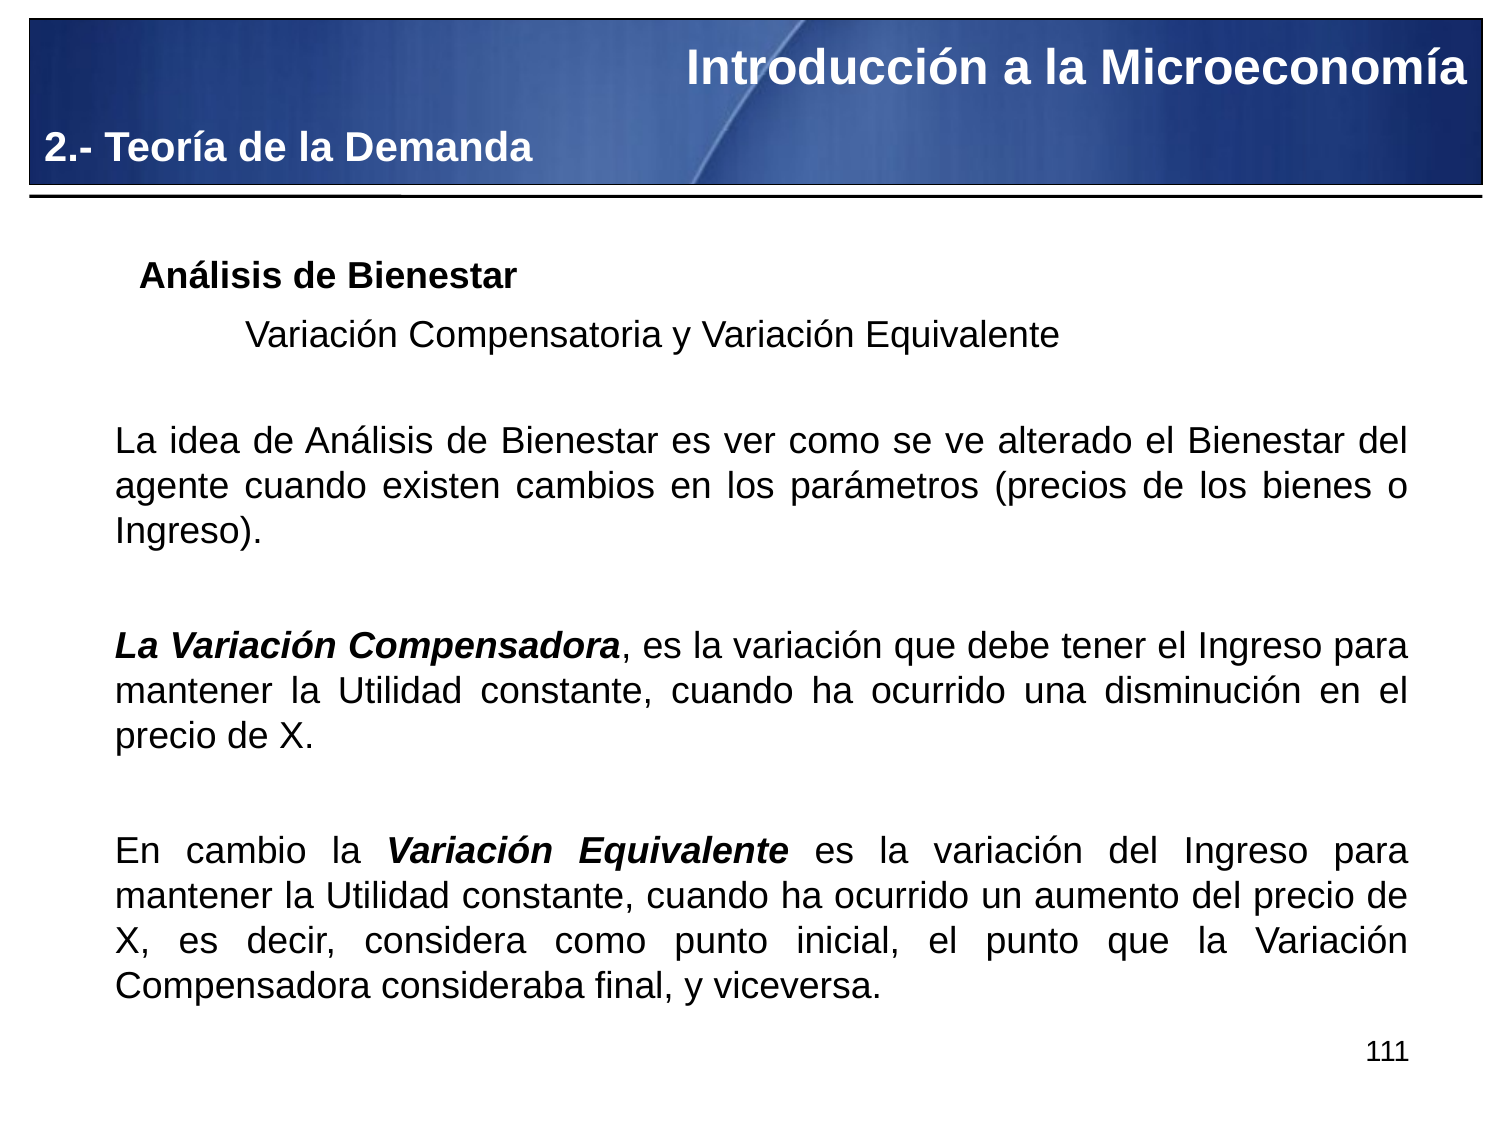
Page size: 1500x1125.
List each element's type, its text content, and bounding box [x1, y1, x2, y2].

text_box Variación Compensatoria y Variación Equivalente [230, 302, 1223, 363]
text_box [29, 19, 1483, 185]
text_box La idea de Análisis de Bienestar es ver como se ve alterado el Bienestar del agente cuando existen cambios en los parámetros (precios de los bienes o Ingreso). La Variación Compensadora, es la variación que debe tener el Ingreso para mantener la Utilidad constante, cuando ha ocurrido una disminución en el precio de X. En cambio la Variación Equivalente es la variación del Ingreso para mantener la Utilidad constante, cuando ha ocurrido un aumento del precio de X, es decir, considera como punto inicial, el punto que la Variación Compensadora consideraba final, y viceversa. [100, 408, 1424, 1014]
text_box Introducción a la Microeconomía [608, 26, 1483, 102]
text_box Análisis de Bienestar [123, 243, 632, 304]
slide_number 111 [1074, 1024, 1426, 1103]
text_box 2.- Teoría de la Demanda [29, 112, 585, 178]
